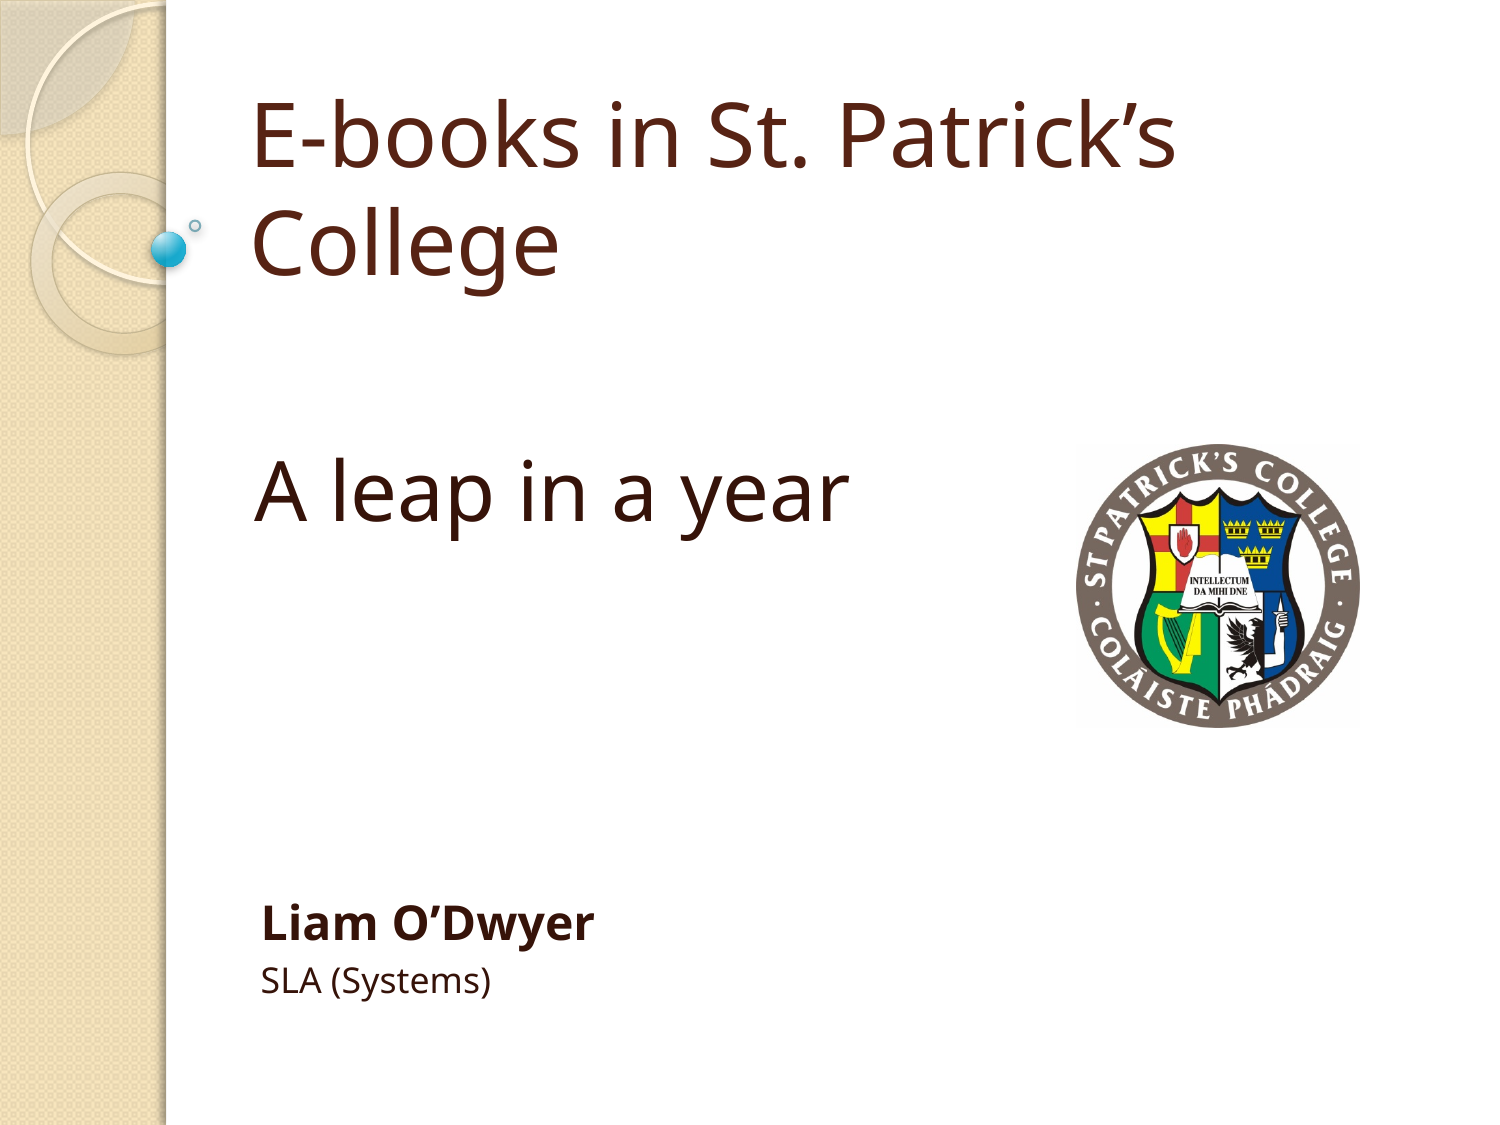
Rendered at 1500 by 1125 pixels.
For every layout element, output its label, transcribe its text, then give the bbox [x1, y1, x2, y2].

picture [1076, 444, 1361, 729]
title E-books in St. Patrick’s College [234, 59, 1450, 301]
subtitle A leap in a year [234, 345, 1450, 634]
text_box Liam O’Dwyer SLA (Systems) [242, 723, 1457, 1012]
